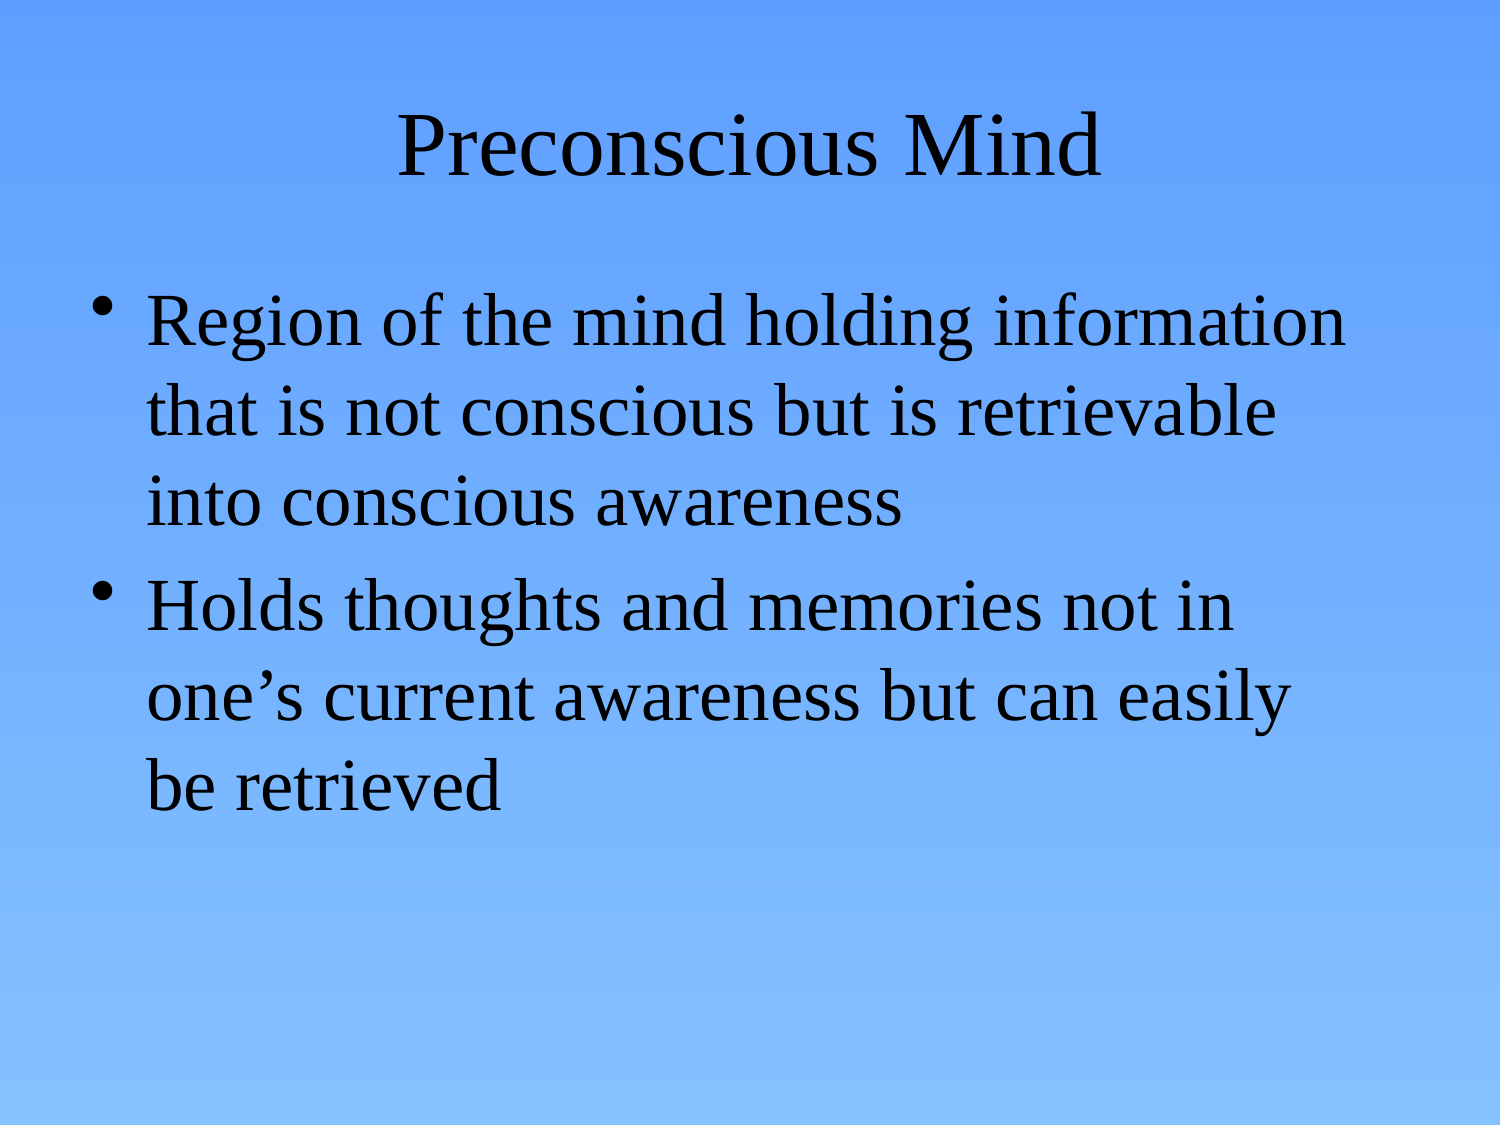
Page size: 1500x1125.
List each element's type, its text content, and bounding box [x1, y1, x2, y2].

list Region of the mind holding information that is not conscious but is retrievable into conscious awareness Holds thoughts and memories not in one’s current awareness but can easily be retrieved [74, 262, 1388, 1006]
title Preconscious Mind [74, 44, 1426, 233]
